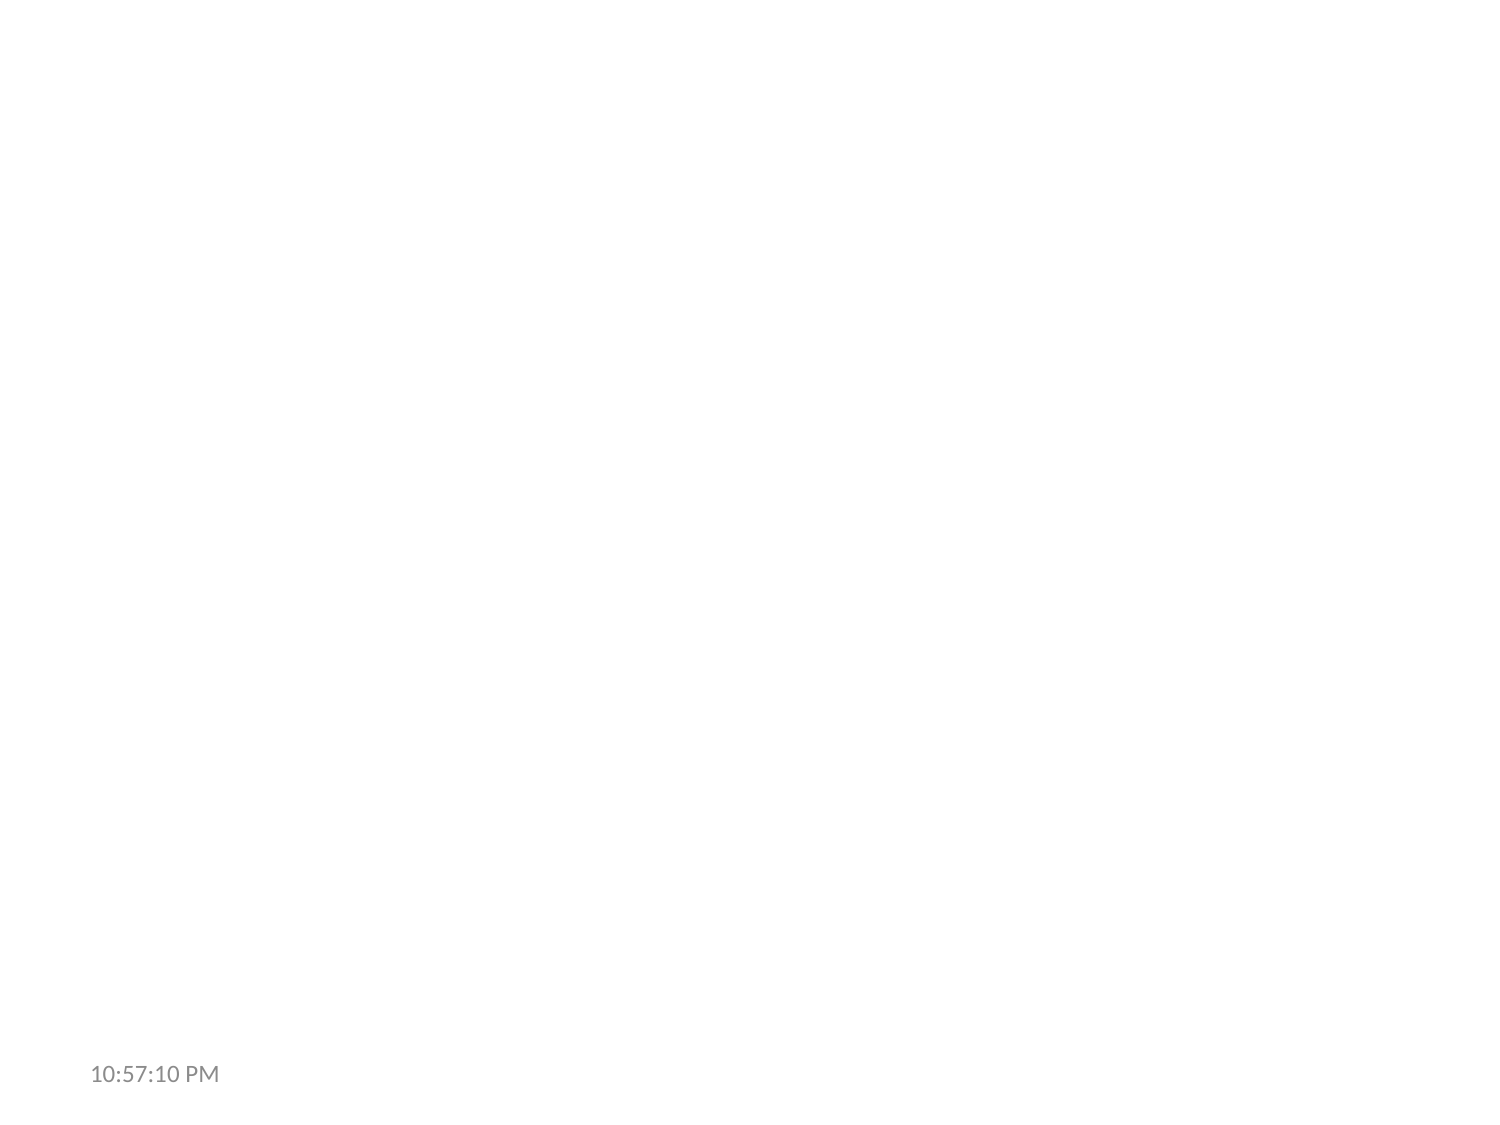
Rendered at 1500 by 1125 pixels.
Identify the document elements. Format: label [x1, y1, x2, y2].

slide_number [75, 1042, 425, 1103]
